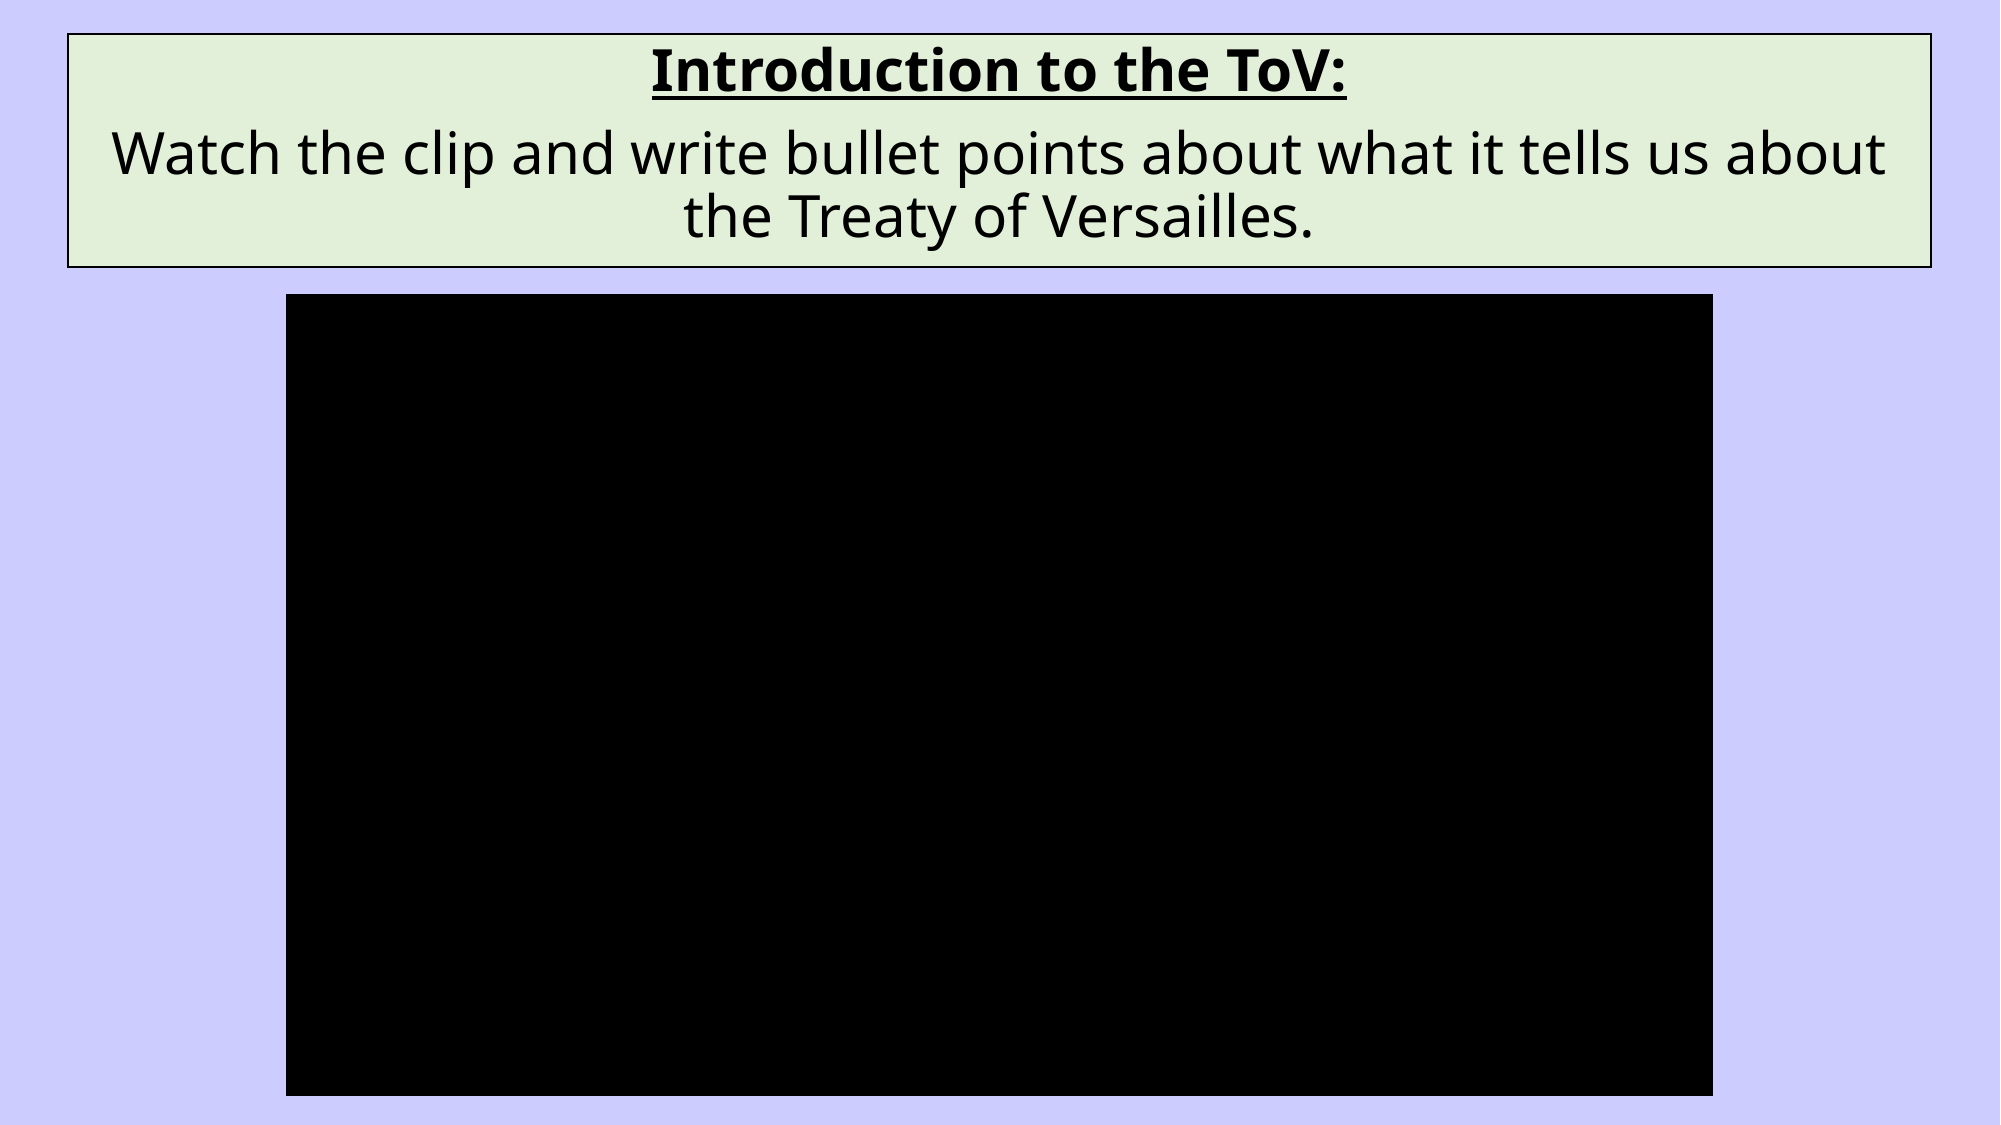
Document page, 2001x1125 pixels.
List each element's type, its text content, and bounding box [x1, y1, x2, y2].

list Introduction to the ToV: Watch the clip and write bullet points about what it tells us about the Treaty of Versailles. [67, 33, 1932, 268]
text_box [285, 293, 1714, 1097]
